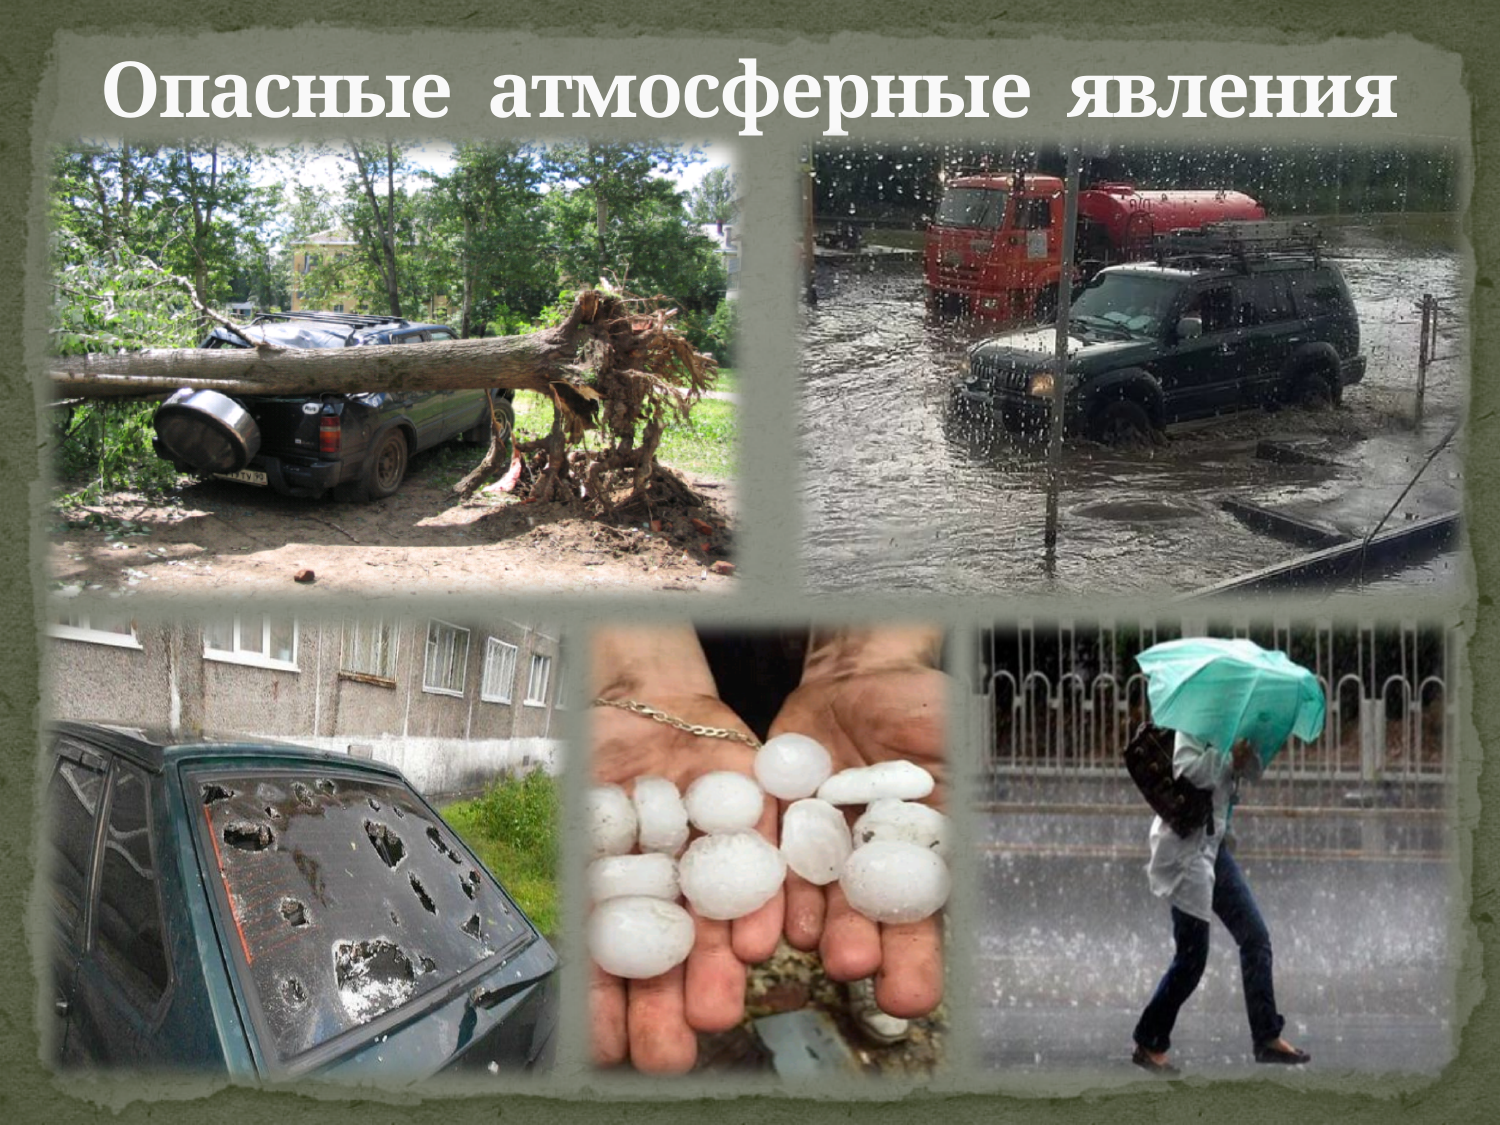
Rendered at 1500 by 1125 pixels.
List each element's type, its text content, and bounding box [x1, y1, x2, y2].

title Опасные атмосферные явления [74, 24, 1425, 141]
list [38, 130, 750, 600]
picture [787, 130, 1476, 1090]
picture [36, 611, 575, 1089]
picture [576, 611, 960, 1089]
